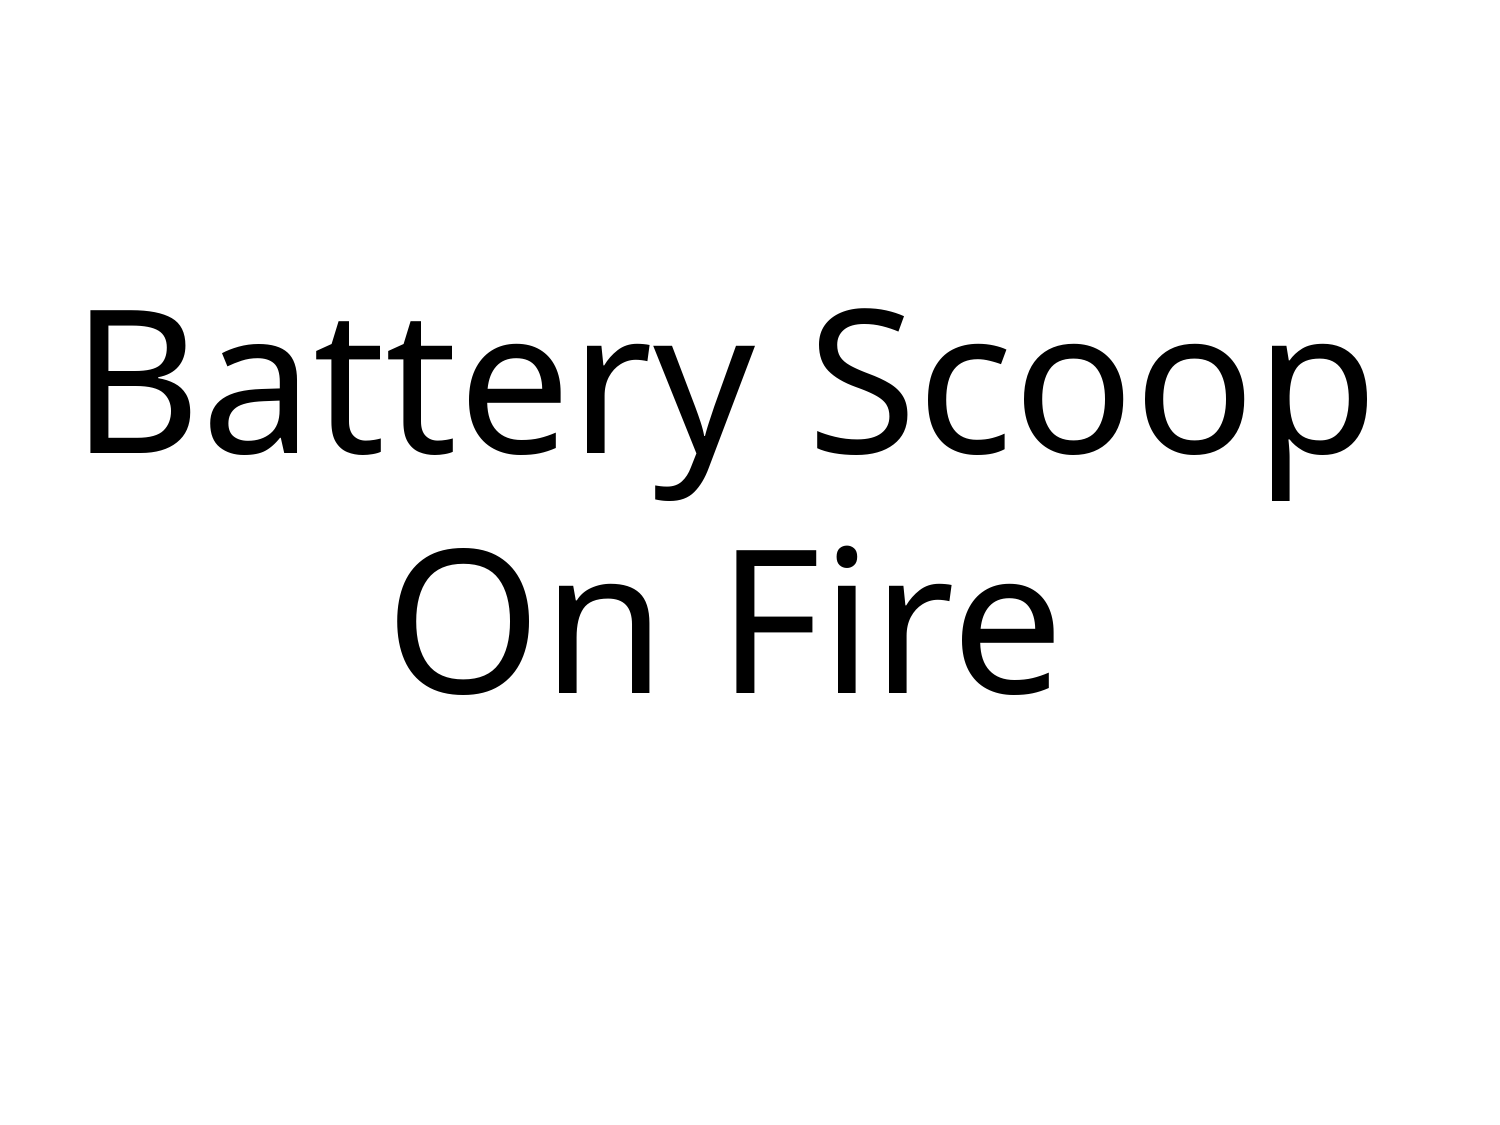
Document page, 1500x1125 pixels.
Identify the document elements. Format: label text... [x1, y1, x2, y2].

title Battery Scoop On Fire [50, 399, 1400, 588]
